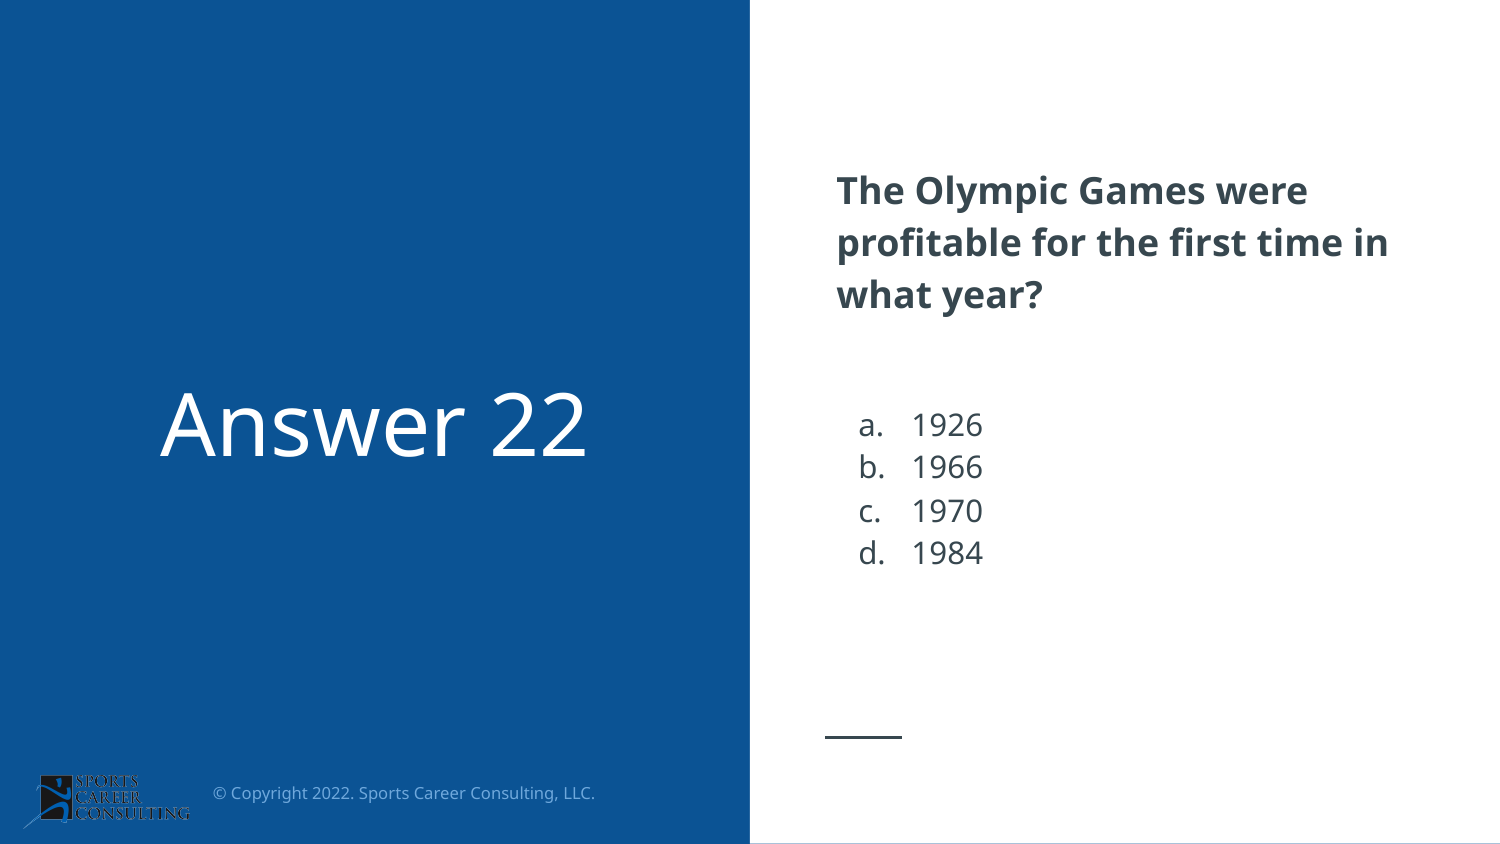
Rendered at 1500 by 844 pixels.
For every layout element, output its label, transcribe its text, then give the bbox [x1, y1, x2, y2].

list The Olympic Games were profitable for the first time in what year? 1926 1966 1970 1984 [821, 118, 1466, 725]
text_box © Copyright 2022. Sports Career Consulting, LLC. [197, 767, 750, 838]
picture [22, 774, 190, 829]
title Answer 22 [43, 298, 708, 546]
